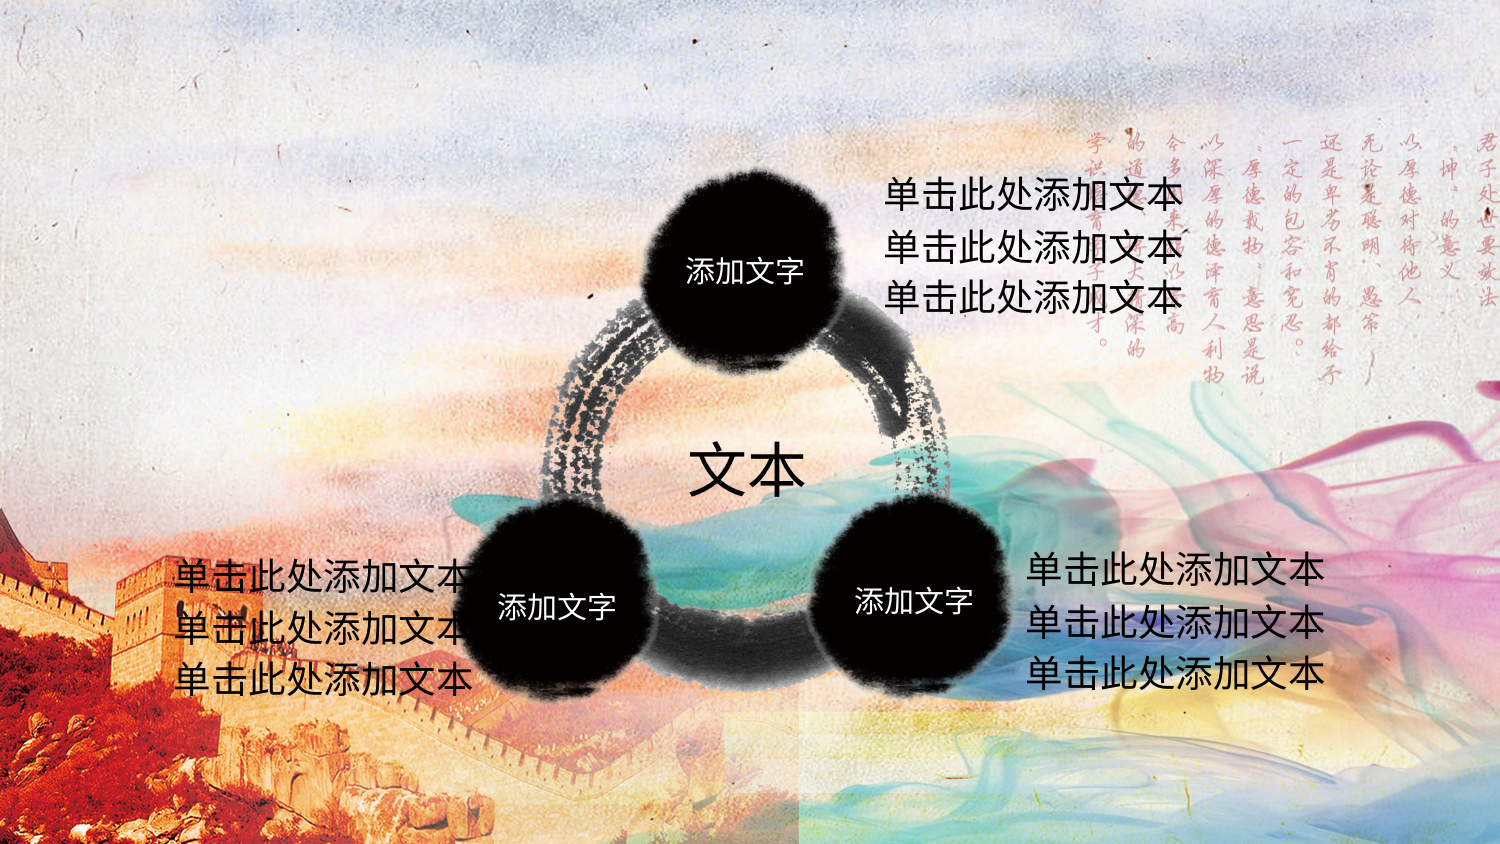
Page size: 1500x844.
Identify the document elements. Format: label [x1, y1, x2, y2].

picture [0, 0, 1500, 844]
text_box [445, 493, 671, 726]
text_box [801, 489, 1027, 722]
text_box [157, 544, 491, 710]
text_box [633, 166, 859, 399]
text_box [866, 163, 1201, 328]
text_box [489, 238, 996, 726]
text_box [1008, 538, 1343, 704]
